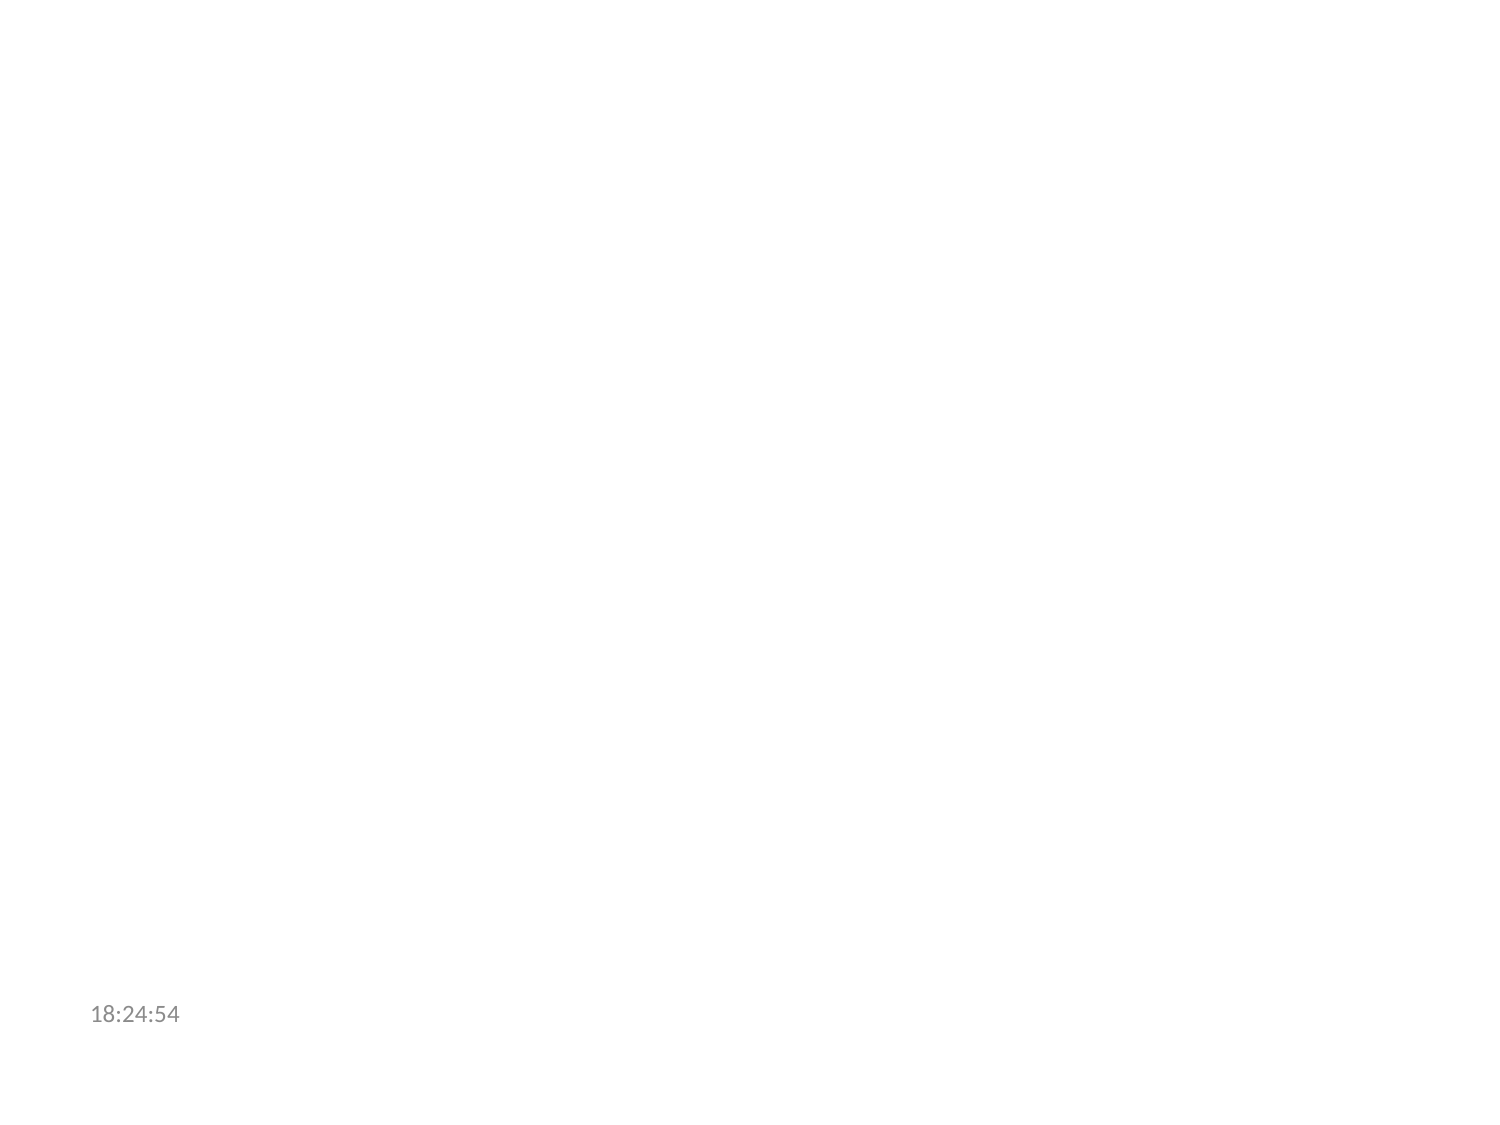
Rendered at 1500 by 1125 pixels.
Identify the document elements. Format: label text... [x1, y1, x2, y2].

text_box 15:35:09 [75, 982, 425, 1043]
